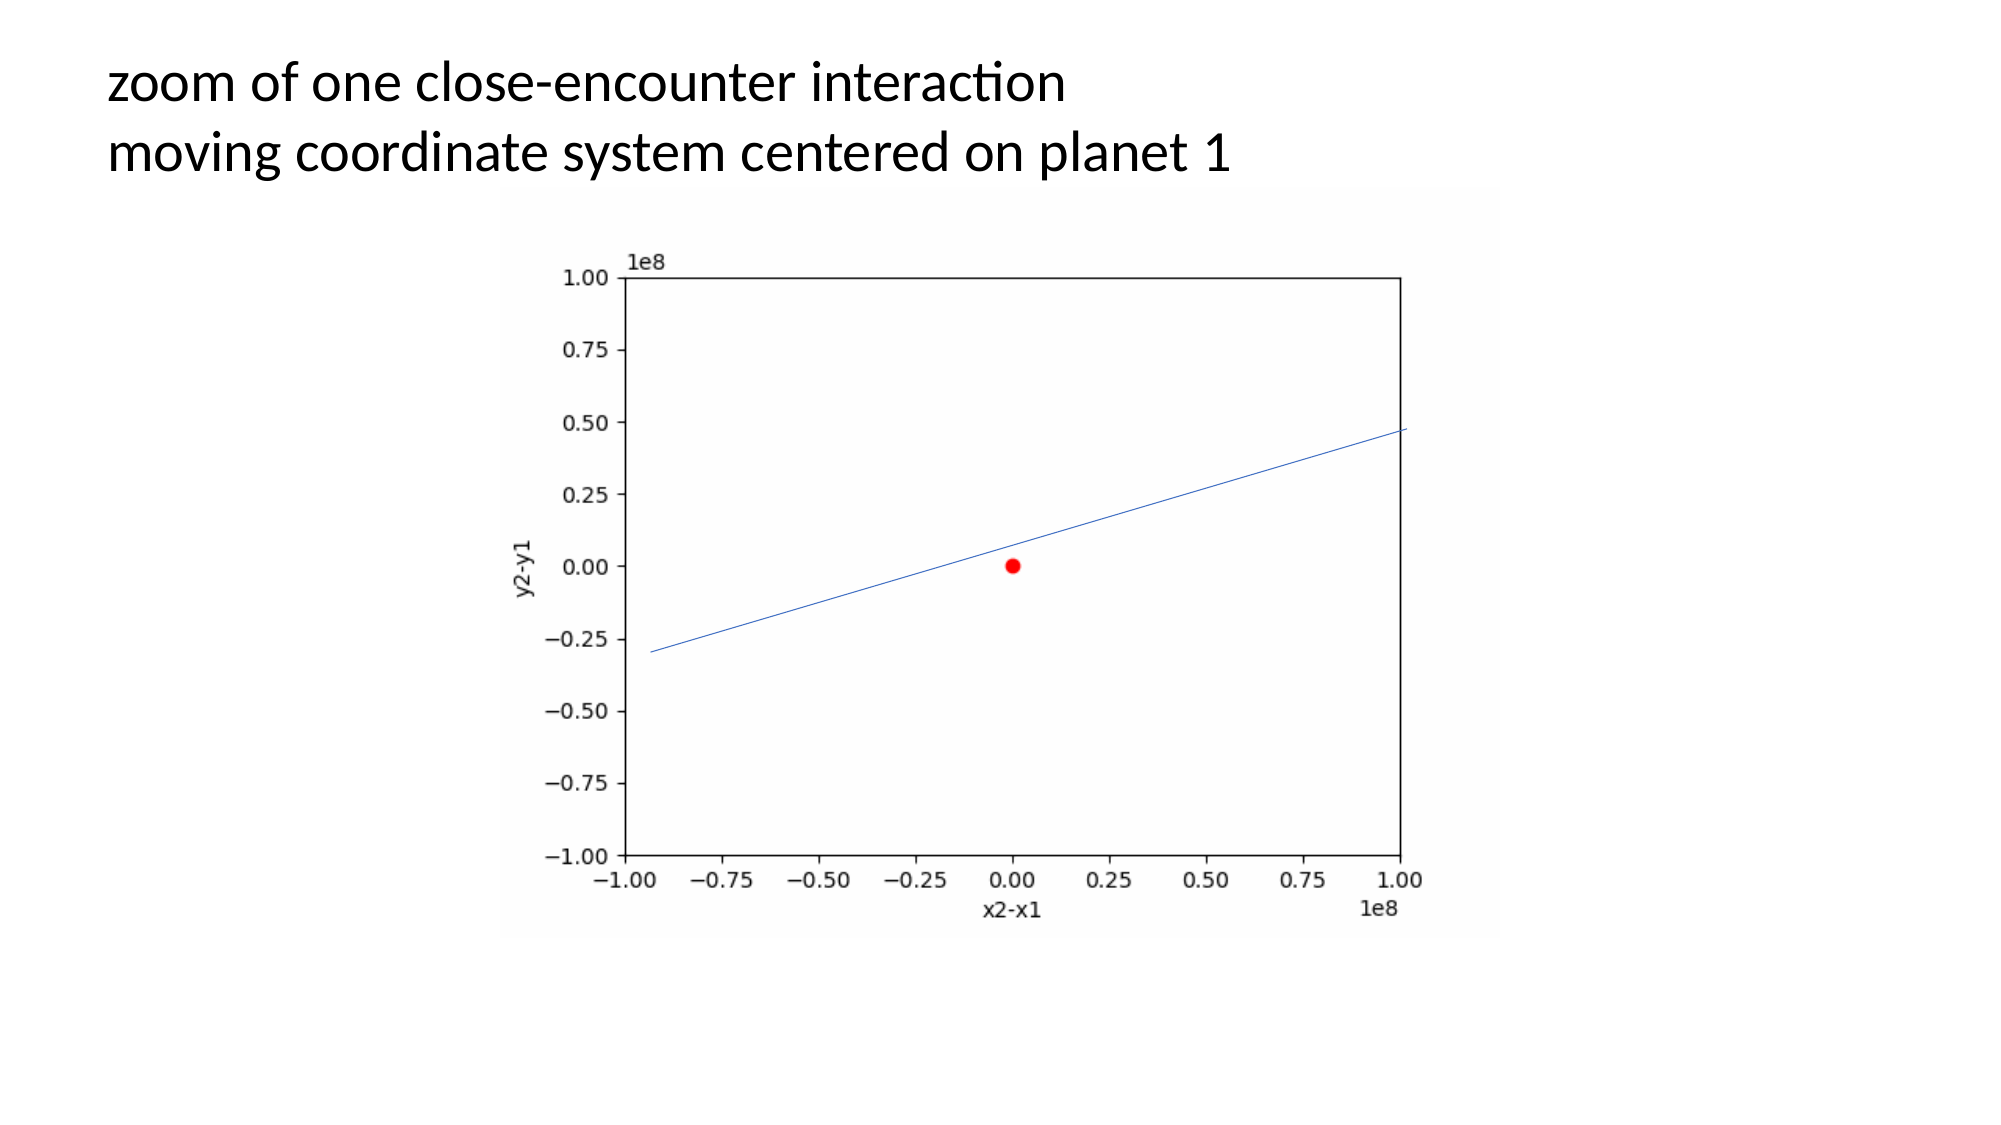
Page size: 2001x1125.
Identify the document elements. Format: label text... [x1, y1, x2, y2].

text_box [650, 428, 1407, 653]
picture [499, 187, 1500, 938]
text_box zoom of one close-encounter interaction moving coordinate system centered on planet 1 [92, 35, 1466, 191]
